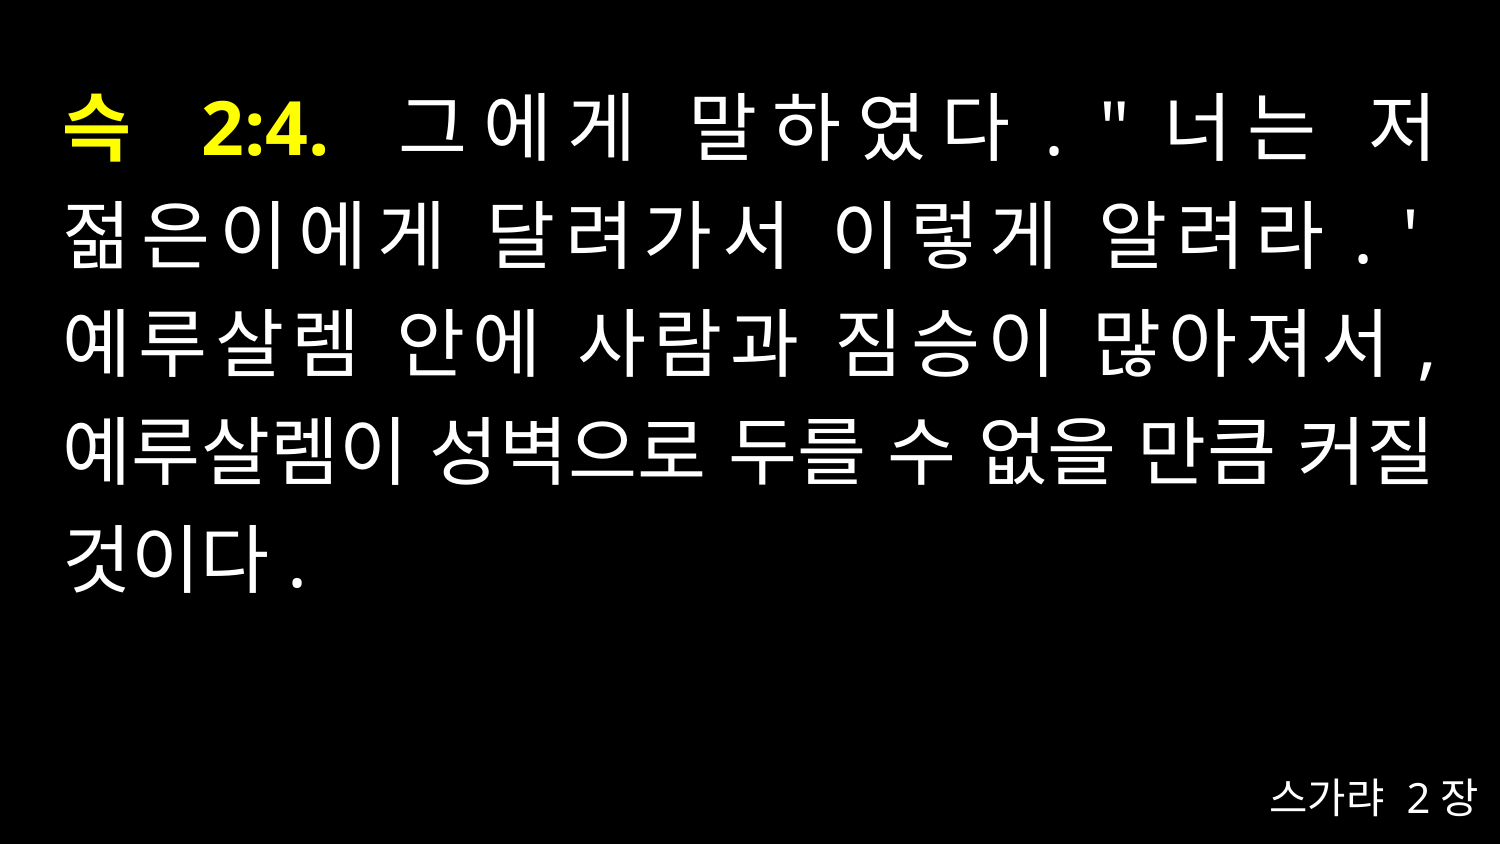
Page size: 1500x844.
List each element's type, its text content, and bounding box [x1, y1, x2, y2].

title 슥 2:4. 그에게 말하였다. "너는 저 젊은이에게 달려가서 이렇게 알려라. '예루살렘 안에 사람과 짐승이 많아져서, 예루살렘이 성벽으로 두를 수 없을 만큼 커질 것이다. [0, 0, 1500, 844]
subtitle 스가랴 2장 [916, 770, 1500, 844]
